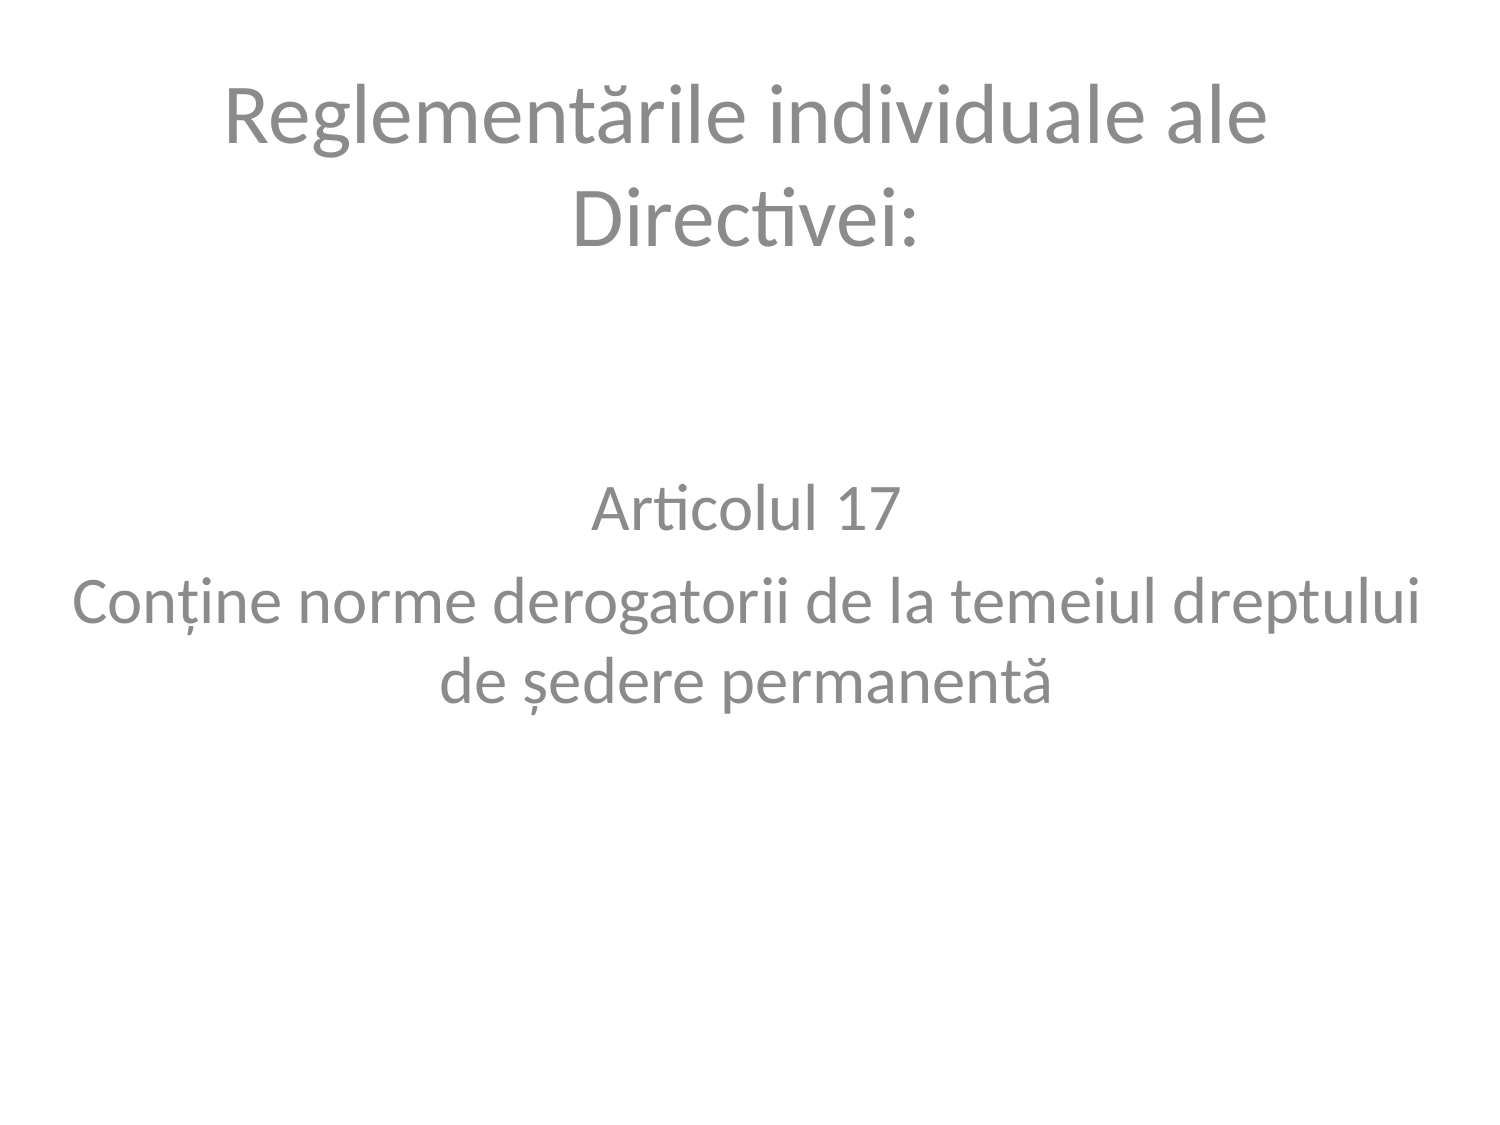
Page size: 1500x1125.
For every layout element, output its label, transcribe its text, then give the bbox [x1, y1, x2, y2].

subtitle Reglementările individuale ale Directivei: Articolul 17 Conține norme derogatorii de la temeiul dreptului de ședere permanentă [48, 50, 1446, 1063]
